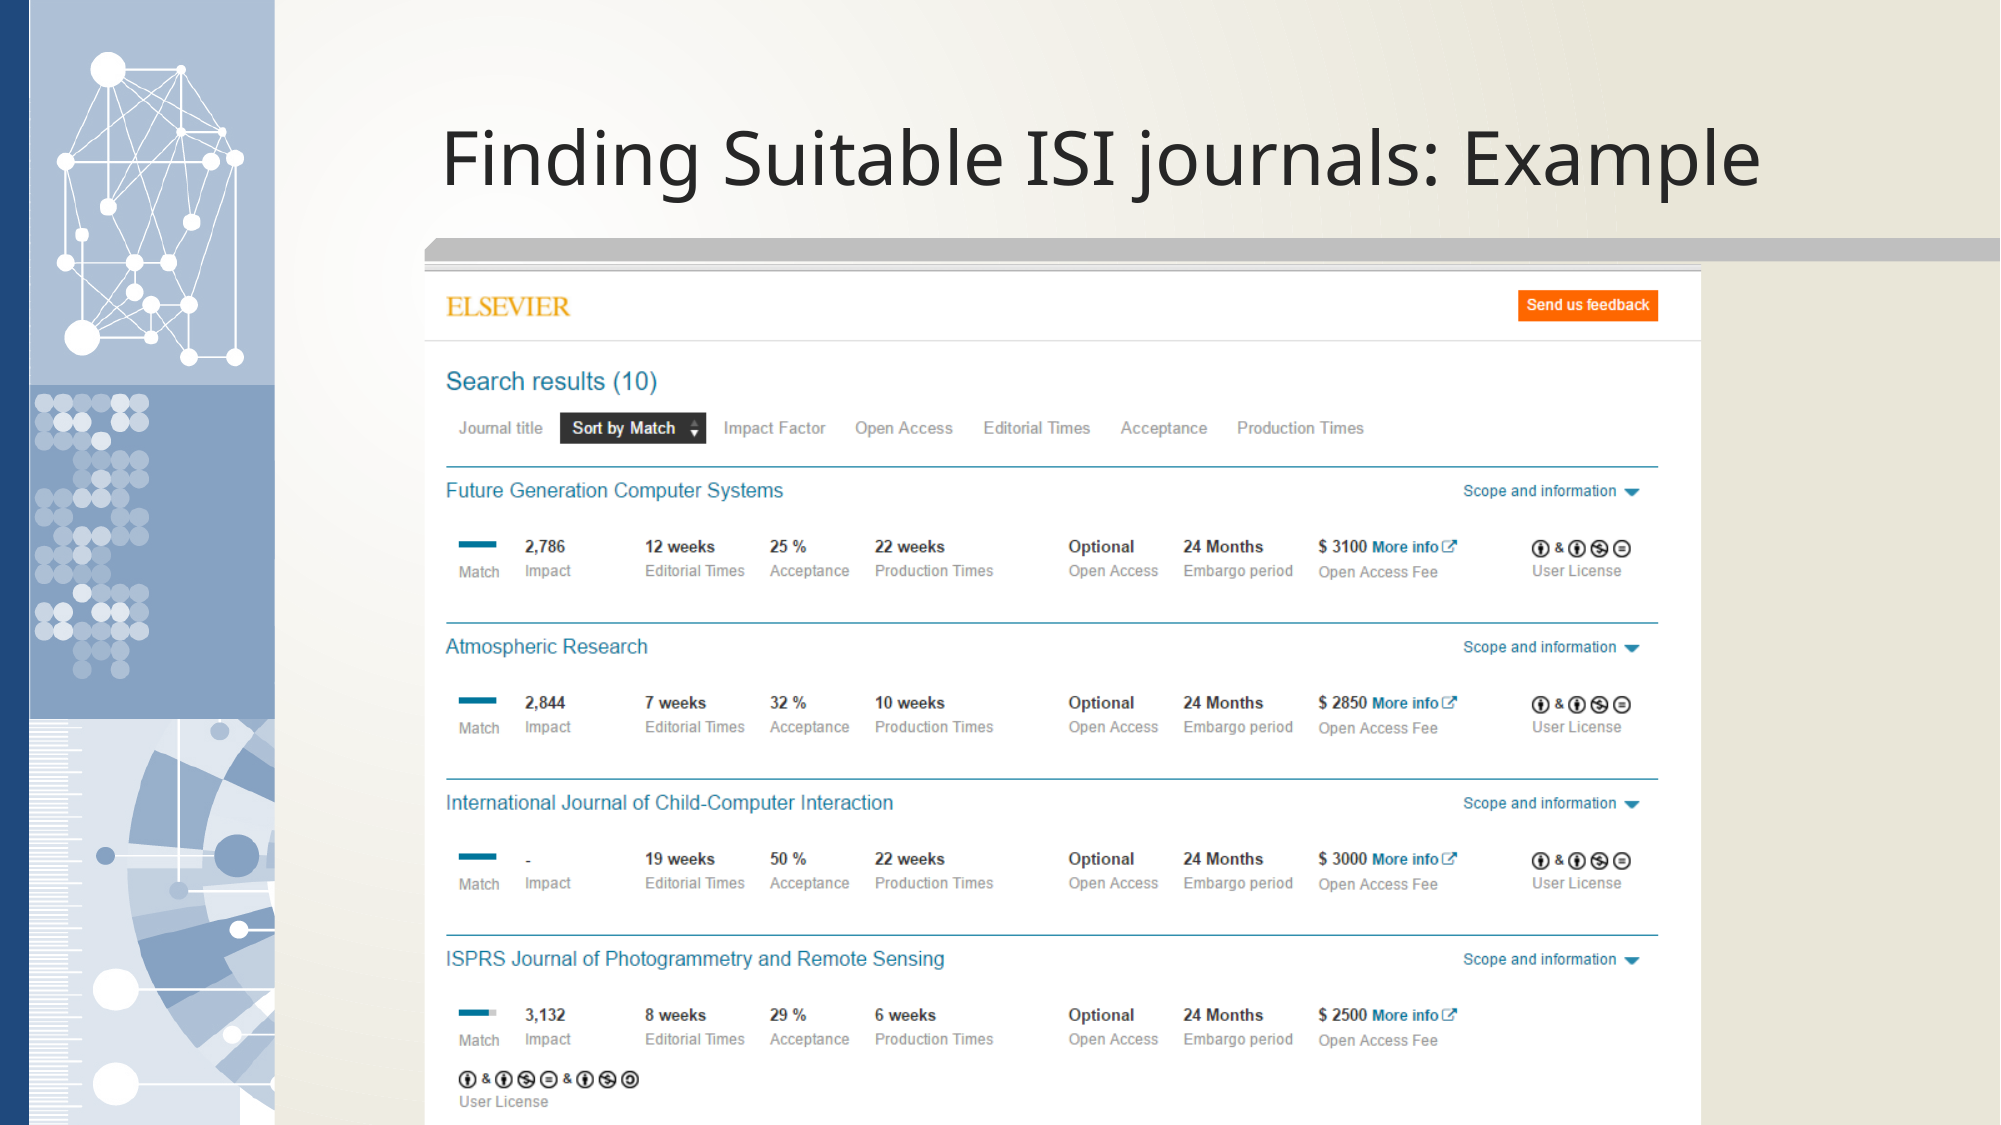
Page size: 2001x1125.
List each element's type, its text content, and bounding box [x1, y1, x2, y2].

title Finding Suitable ISI journals: Example [425, 102, 1888, 313]
picture [424, 264, 1702, 1125]
